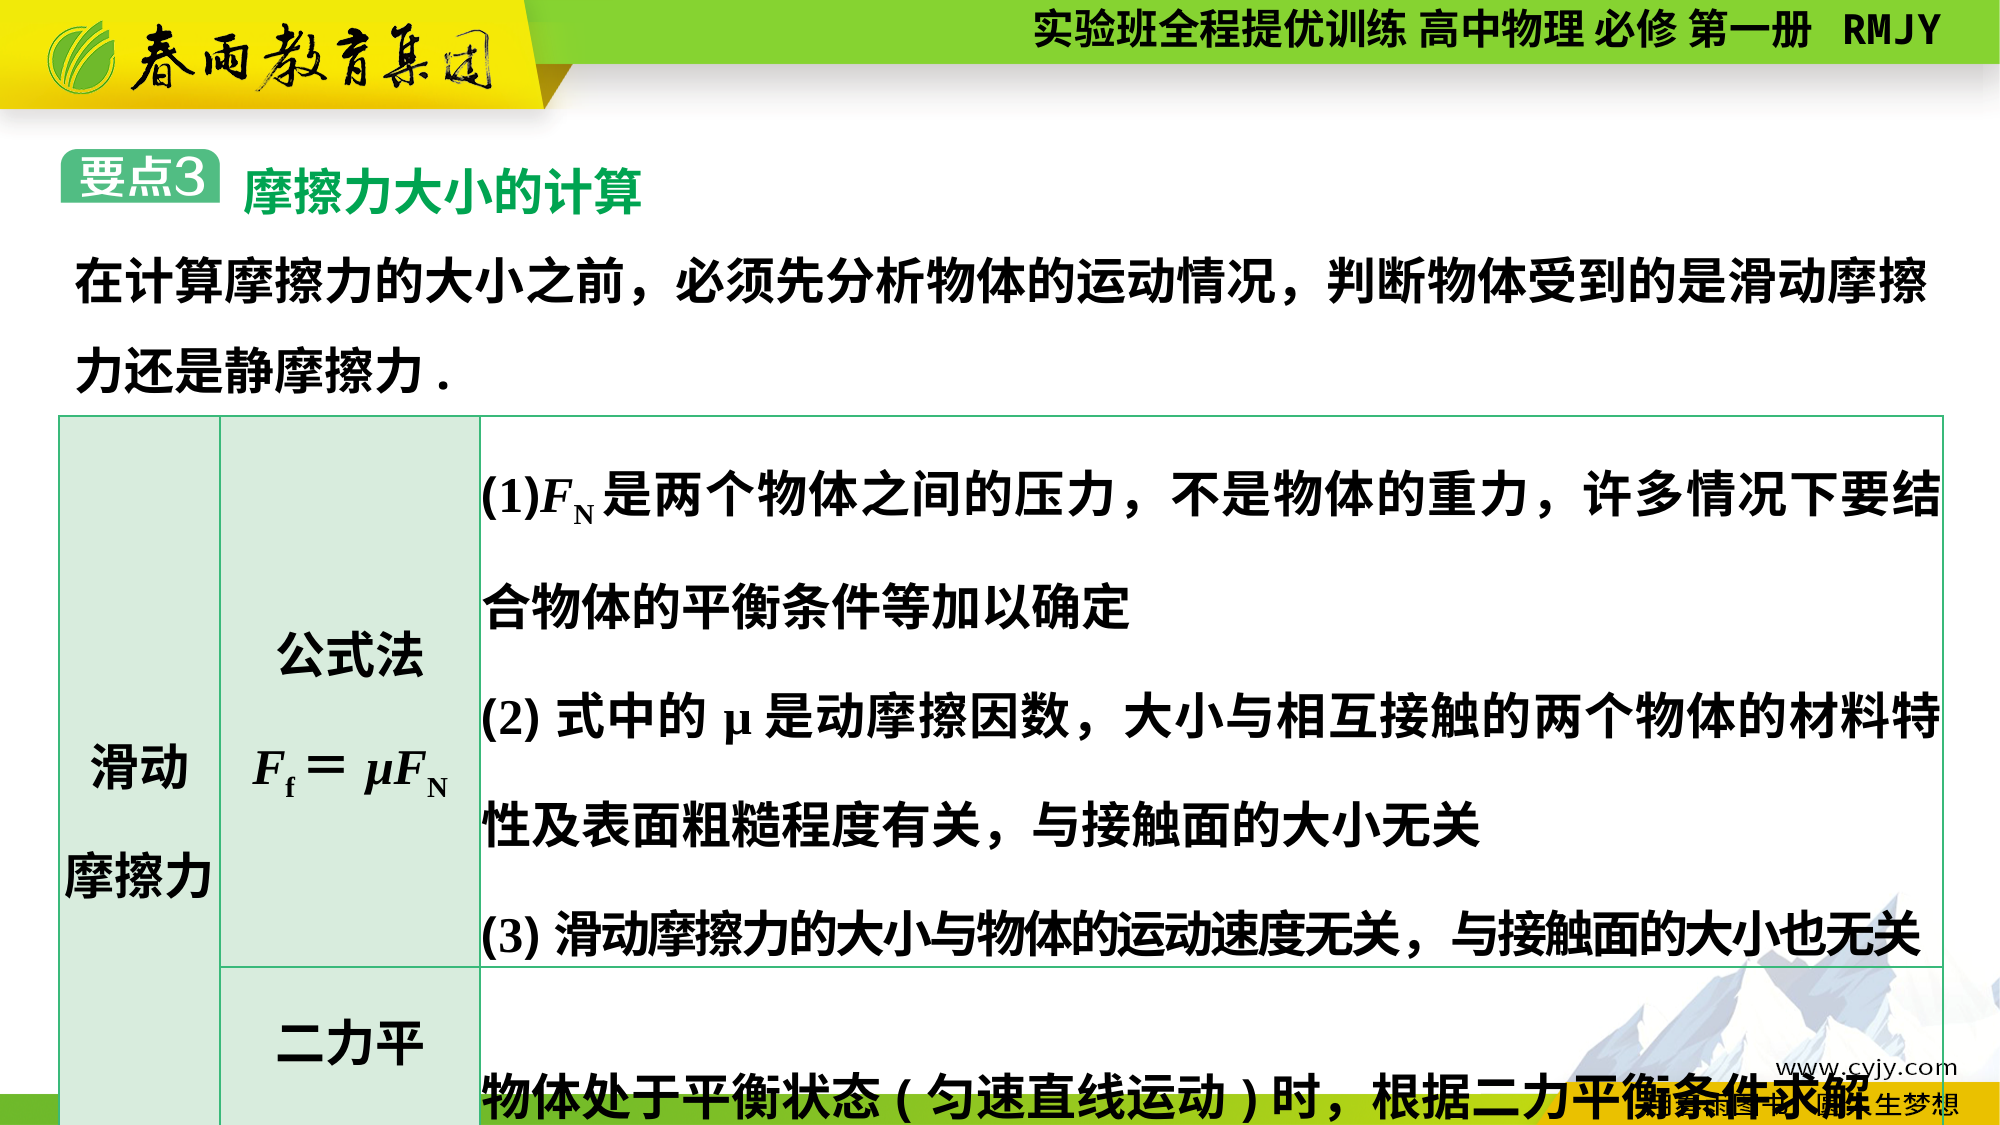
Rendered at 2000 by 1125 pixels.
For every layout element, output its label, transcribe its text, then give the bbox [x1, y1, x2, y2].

list 摩擦力大小的计算 在计算摩擦力的大小之前，必须先分析物体的运动情况，判断物体受到的是滑动摩擦力还是静摩擦力. [59, 122, 1944, 411]
table_header (1)FN是两个物体之间的压力，不是物体的重力，许多情况下要结合物体的平衡条件等加以确定 (2)式中的μ是动摩擦因数，大小与相互接触的两个物体的材料特性及表面粗糙程度有关，与接触面的大小无关 (3)滑动摩擦力的大小与物体的运动速度无关，与接触面的大小也无关 [481, 417, 1942, 966]
table_header 公式法 Ff＝μFN [221, 417, 479, 966]
table_cell 二力平 衡法 [221, 968, 479, 1125]
table_header 滑动 摩擦力 [60, 417, 219, 1125]
table_cell 物体处于平衡状态(匀速直线运动)时，根据二力平衡条件求解 [481, 968, 1942, 1125]
picture [0, 0, 2000, 1125]
